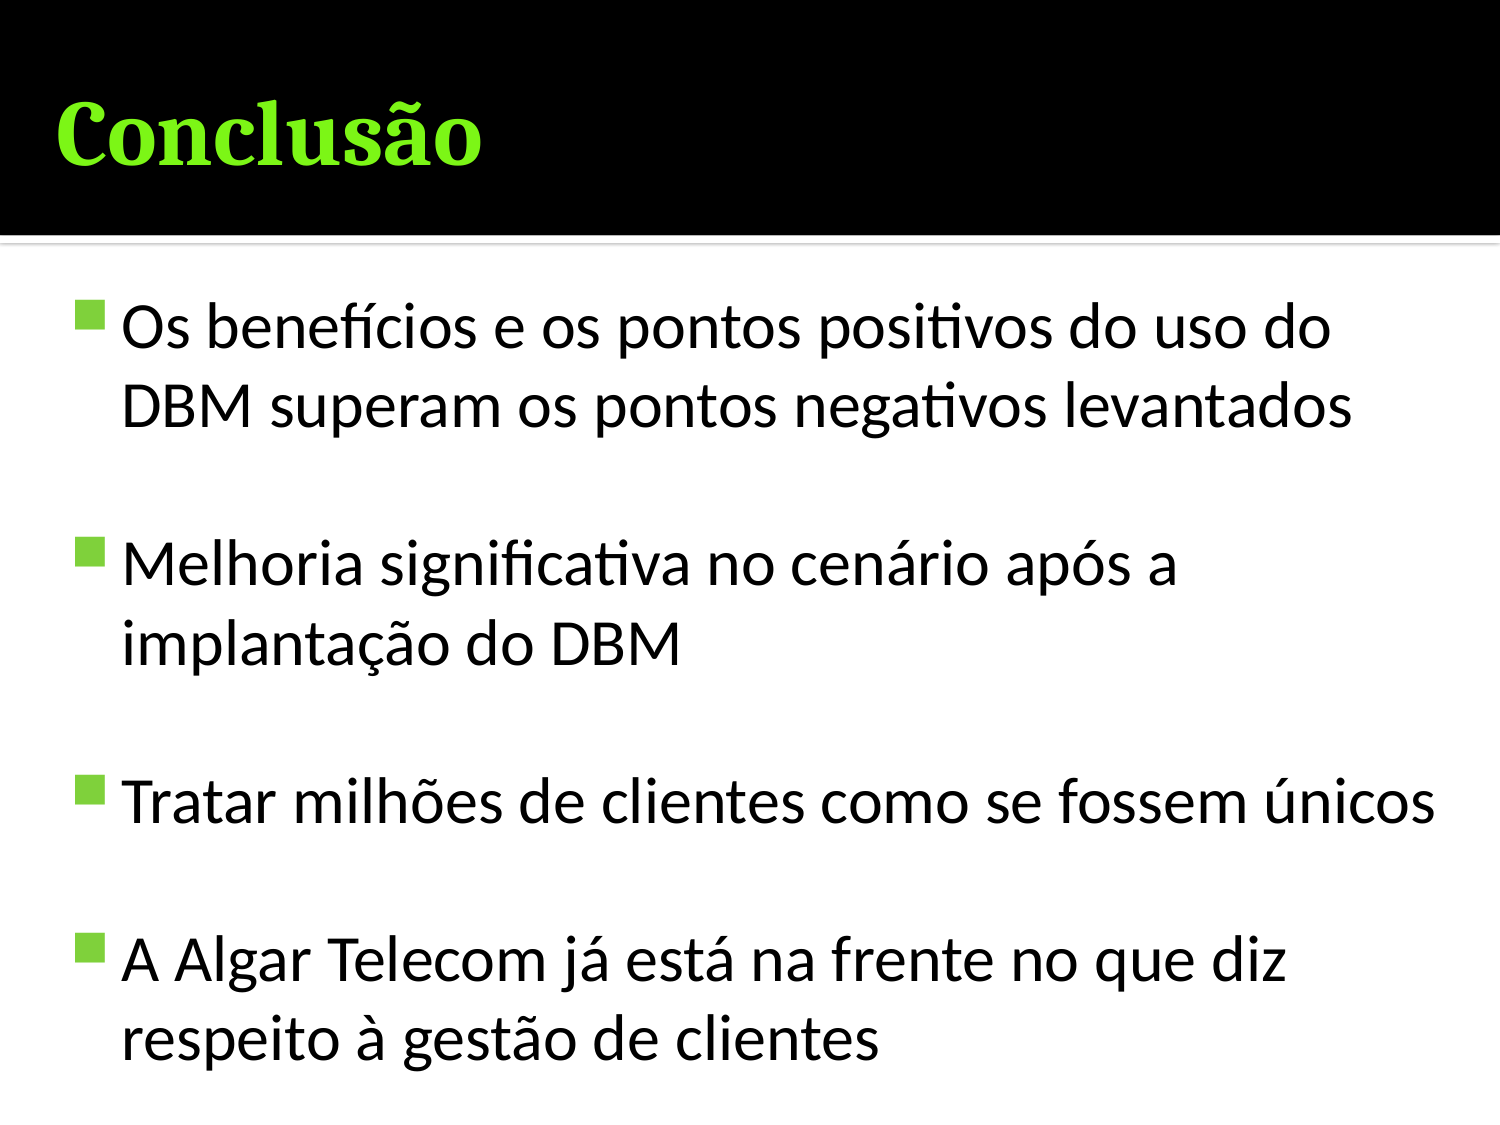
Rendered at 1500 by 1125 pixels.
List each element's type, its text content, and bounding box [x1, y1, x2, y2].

list Os benefícios e os pontos positivos do uso do DBM superam os pontos negativos levantados Melhoria significativa no cenário após a implantação do DBM Tratar milhões de clientes como se fossem únicos A Algar Telecom já está na frente no que diz respeito à gestão de clientes [41, 267, 1459, 1094]
title Conclusão [41, 25, 1459, 231]
